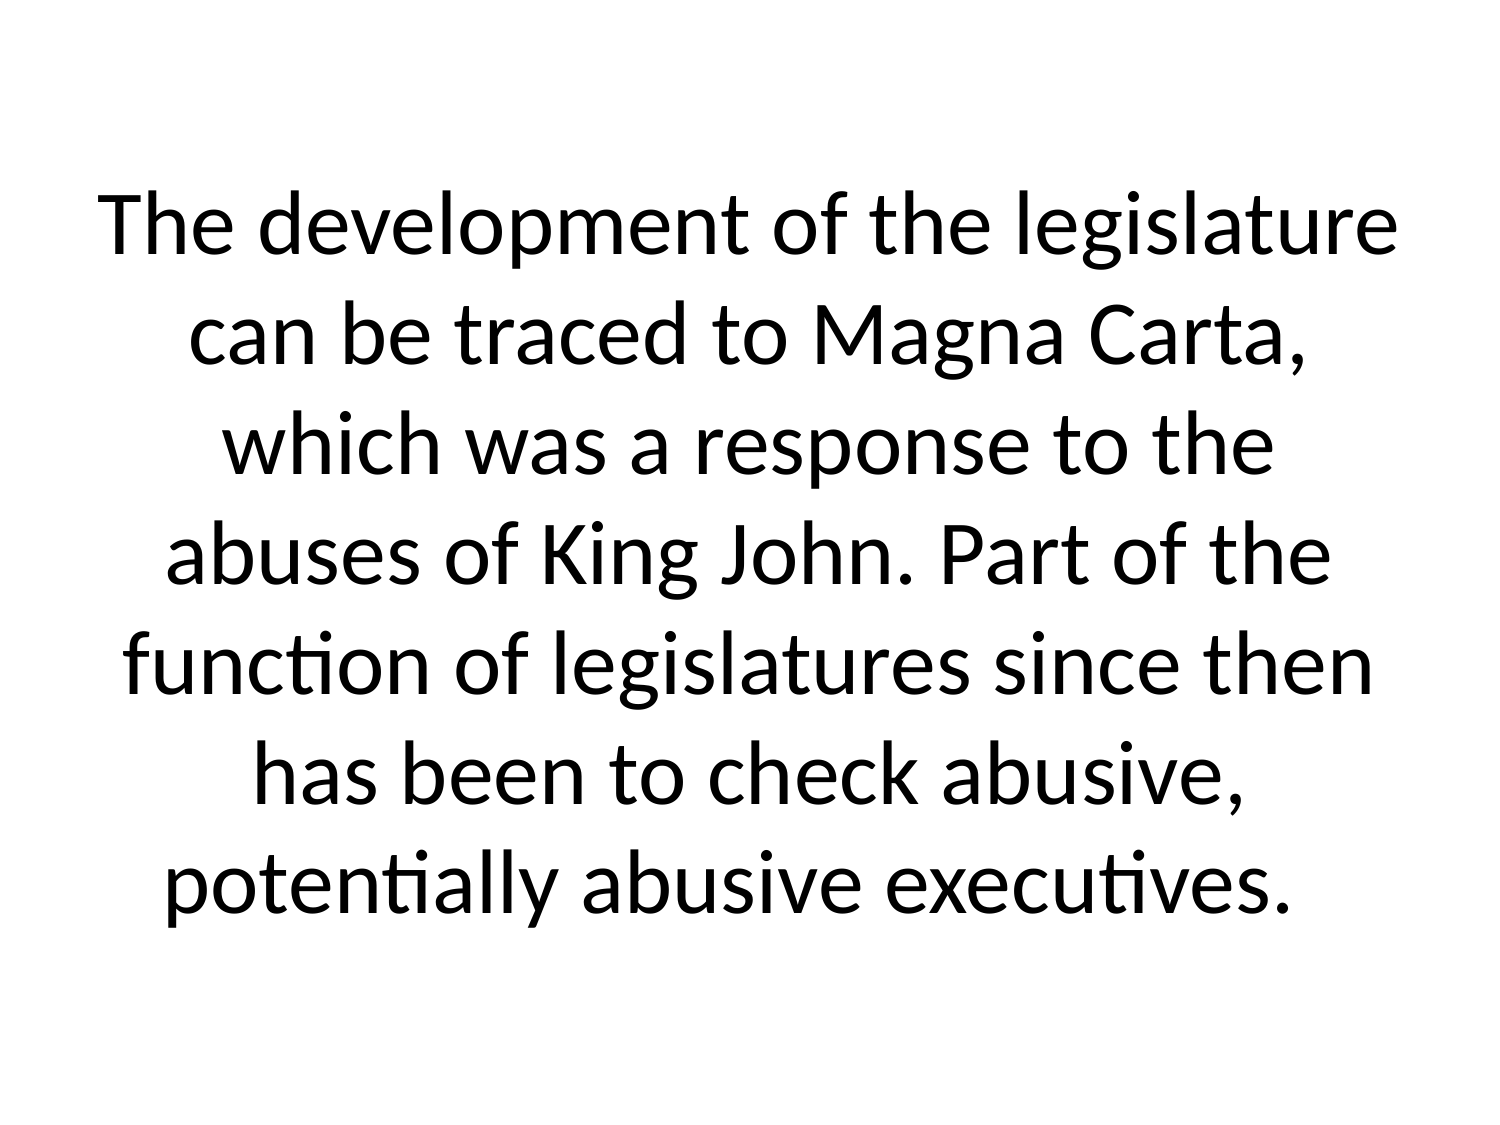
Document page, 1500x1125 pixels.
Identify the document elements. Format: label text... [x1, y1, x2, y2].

title The development of the legislature can be traced to Magna Carta, which was a response to the abuses of King John. Part of the function of legislatures since then has been to check abusive, potentially abusive executives. [74, 44, 1426, 1051]
